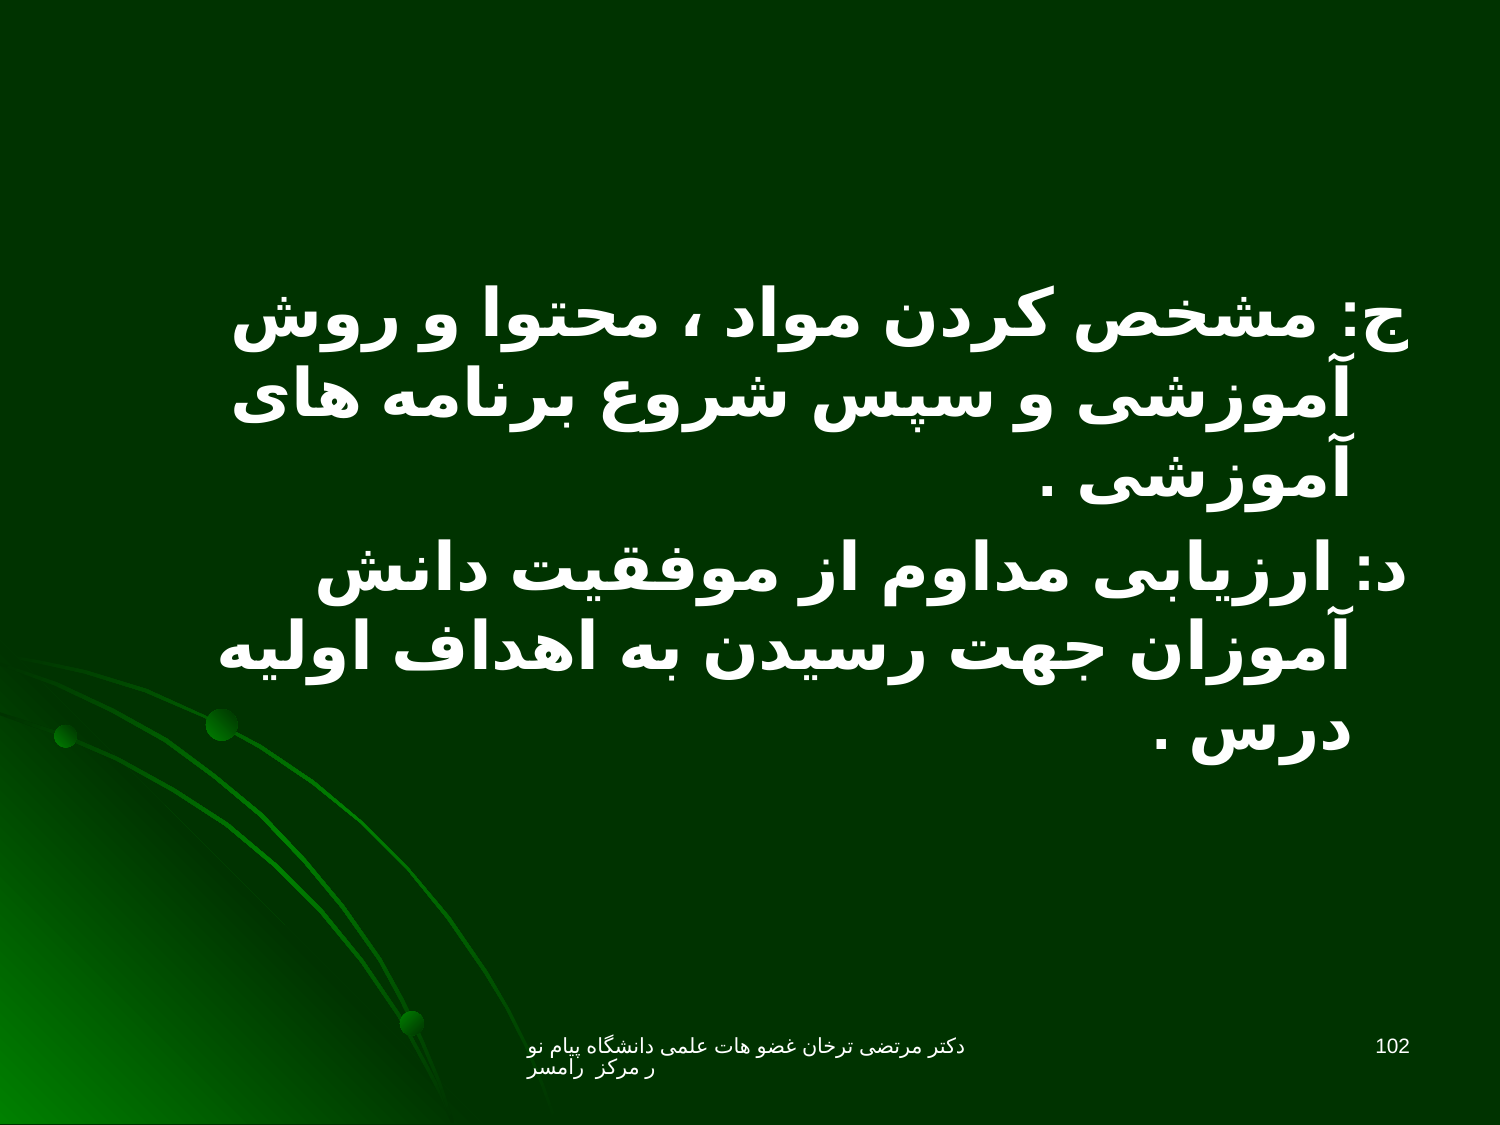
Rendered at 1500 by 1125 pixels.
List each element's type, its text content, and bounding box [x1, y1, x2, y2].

list ج: مشخص کردن مواد ، محتوا و روش آموزشی و سپس شروع برنامه های آموزشی . د: ارزیابی مداوم از موفقیت دانش آموزان جهت رسیدن به اهداف اولیه درس . [74, 262, 1426, 1006]
footer دکتر مرتضی ترخان غضو هات علمی دانشگاه پیام نور مرکز رامسر [512, 1024, 988, 1101]
slide_number 102 [1074, 1024, 1426, 1101]
